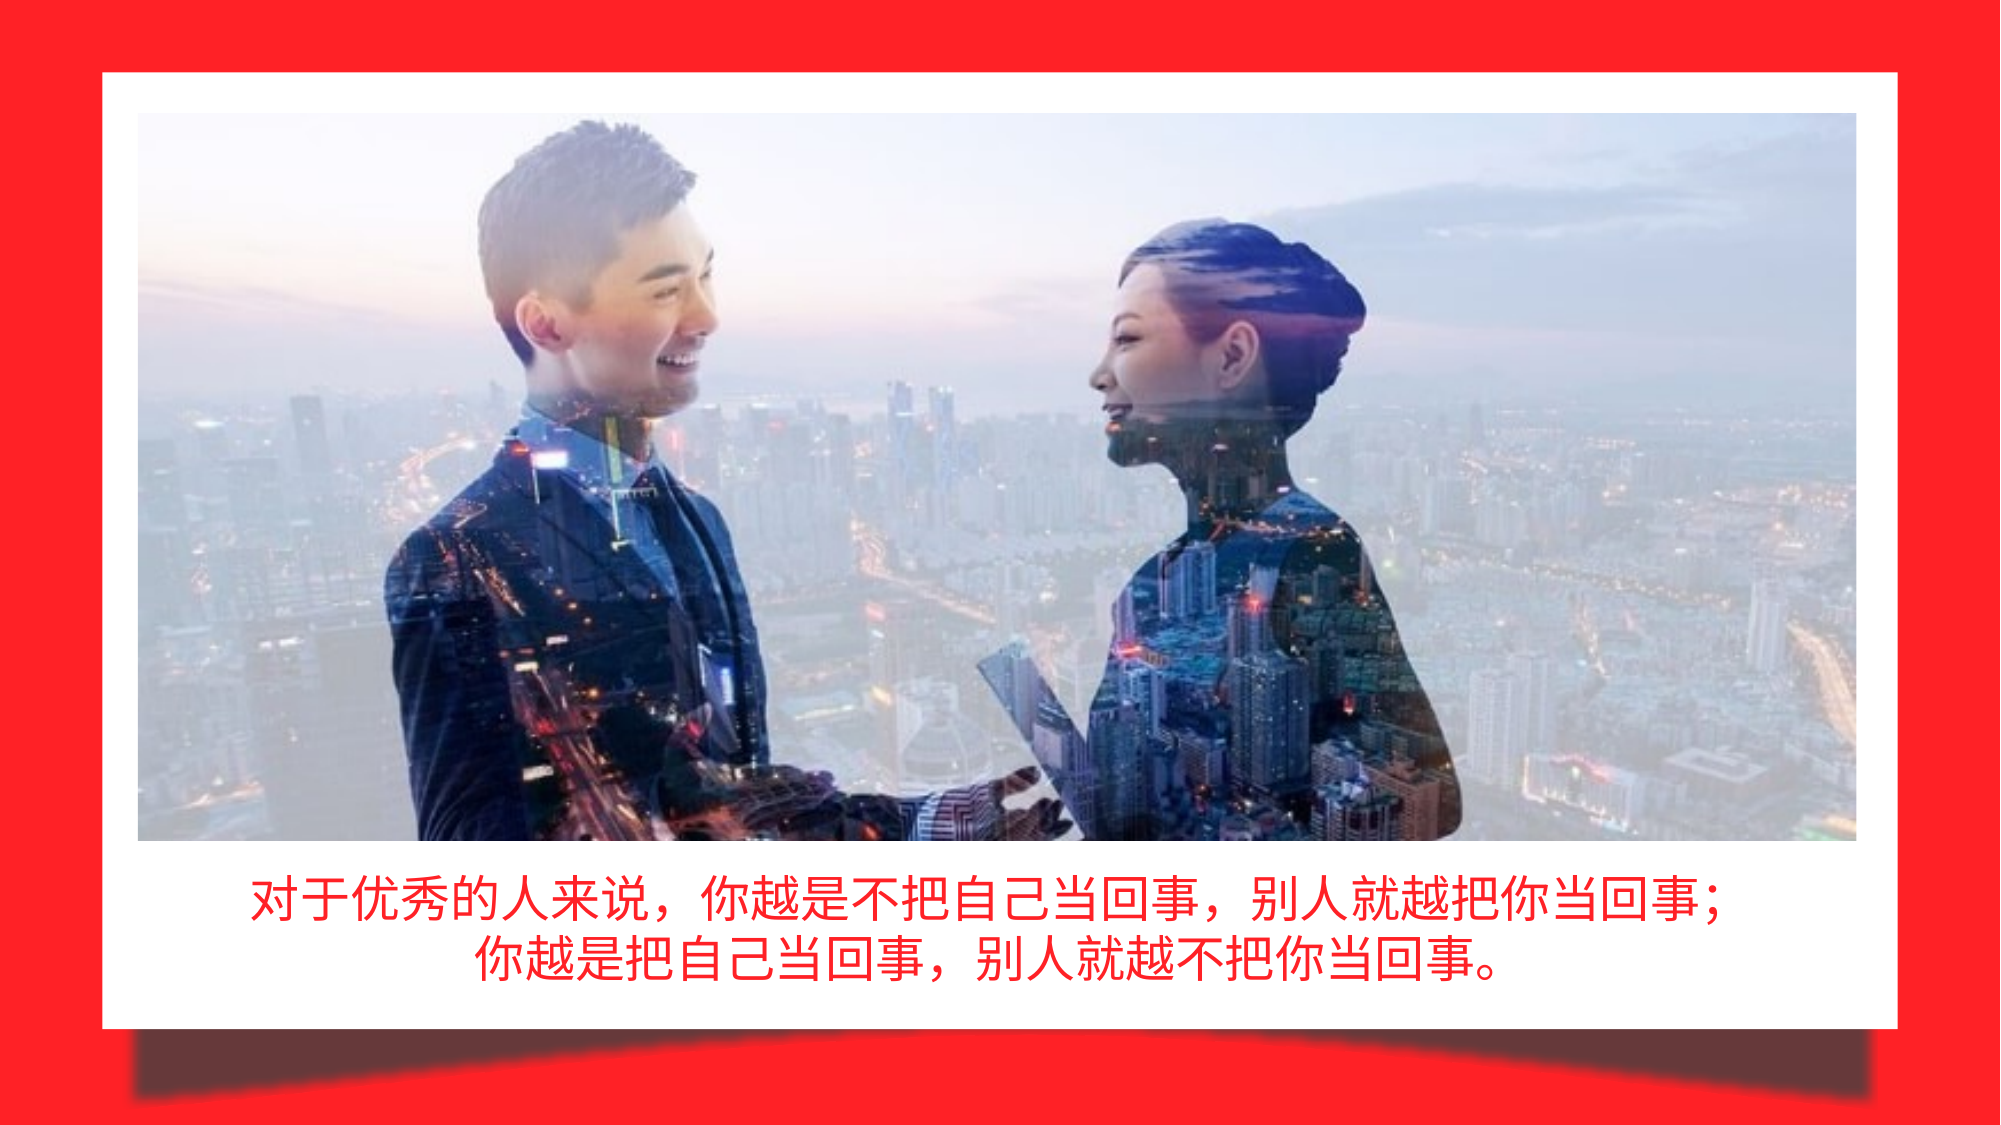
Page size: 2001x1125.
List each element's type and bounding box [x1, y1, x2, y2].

picture [137, 113, 1857, 841]
text_box [102, 72, 1898, 1110]
